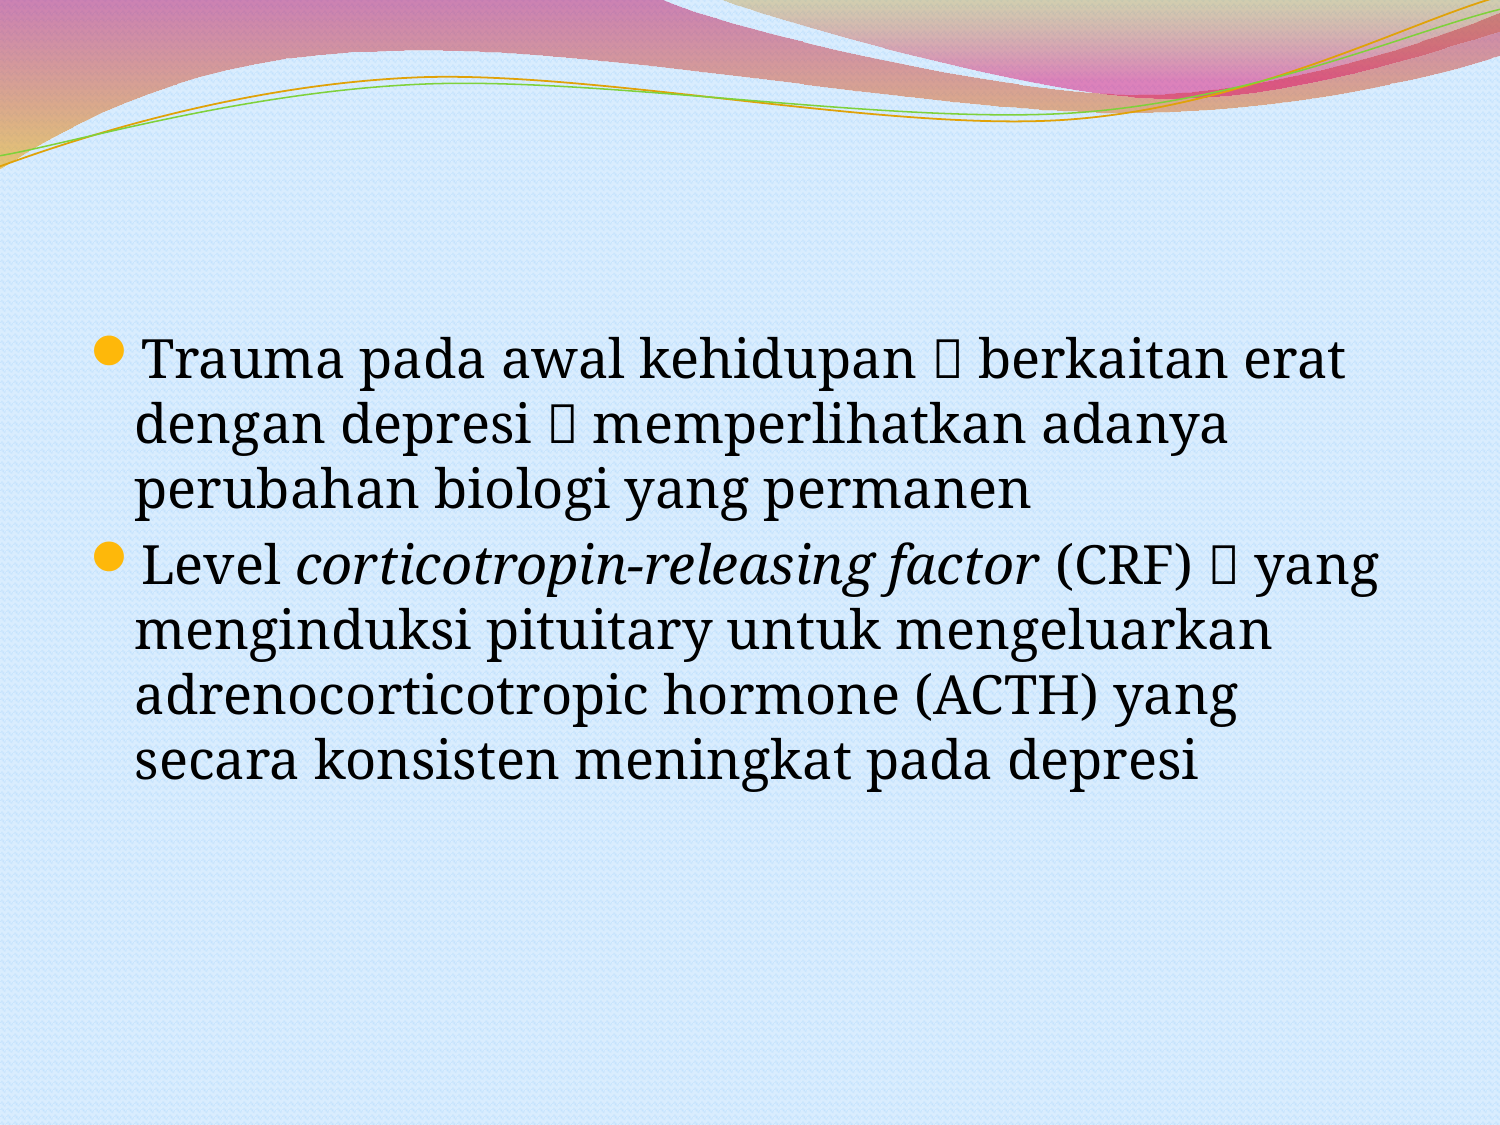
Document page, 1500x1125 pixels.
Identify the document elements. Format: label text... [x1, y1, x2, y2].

list Trauma pada awal kehidupan  berkaitan erat dengan depresi  memperlihatkan adanya perubahan biologi yang permanen Level corticotropin-releasing factor (CRF)  yang menginduksi pituitary untuk mengeluarkan adrenocorticotropic hormone (ACTH) yang secara konsisten meningkat pada depresi [75, 317, 1425, 1038]
